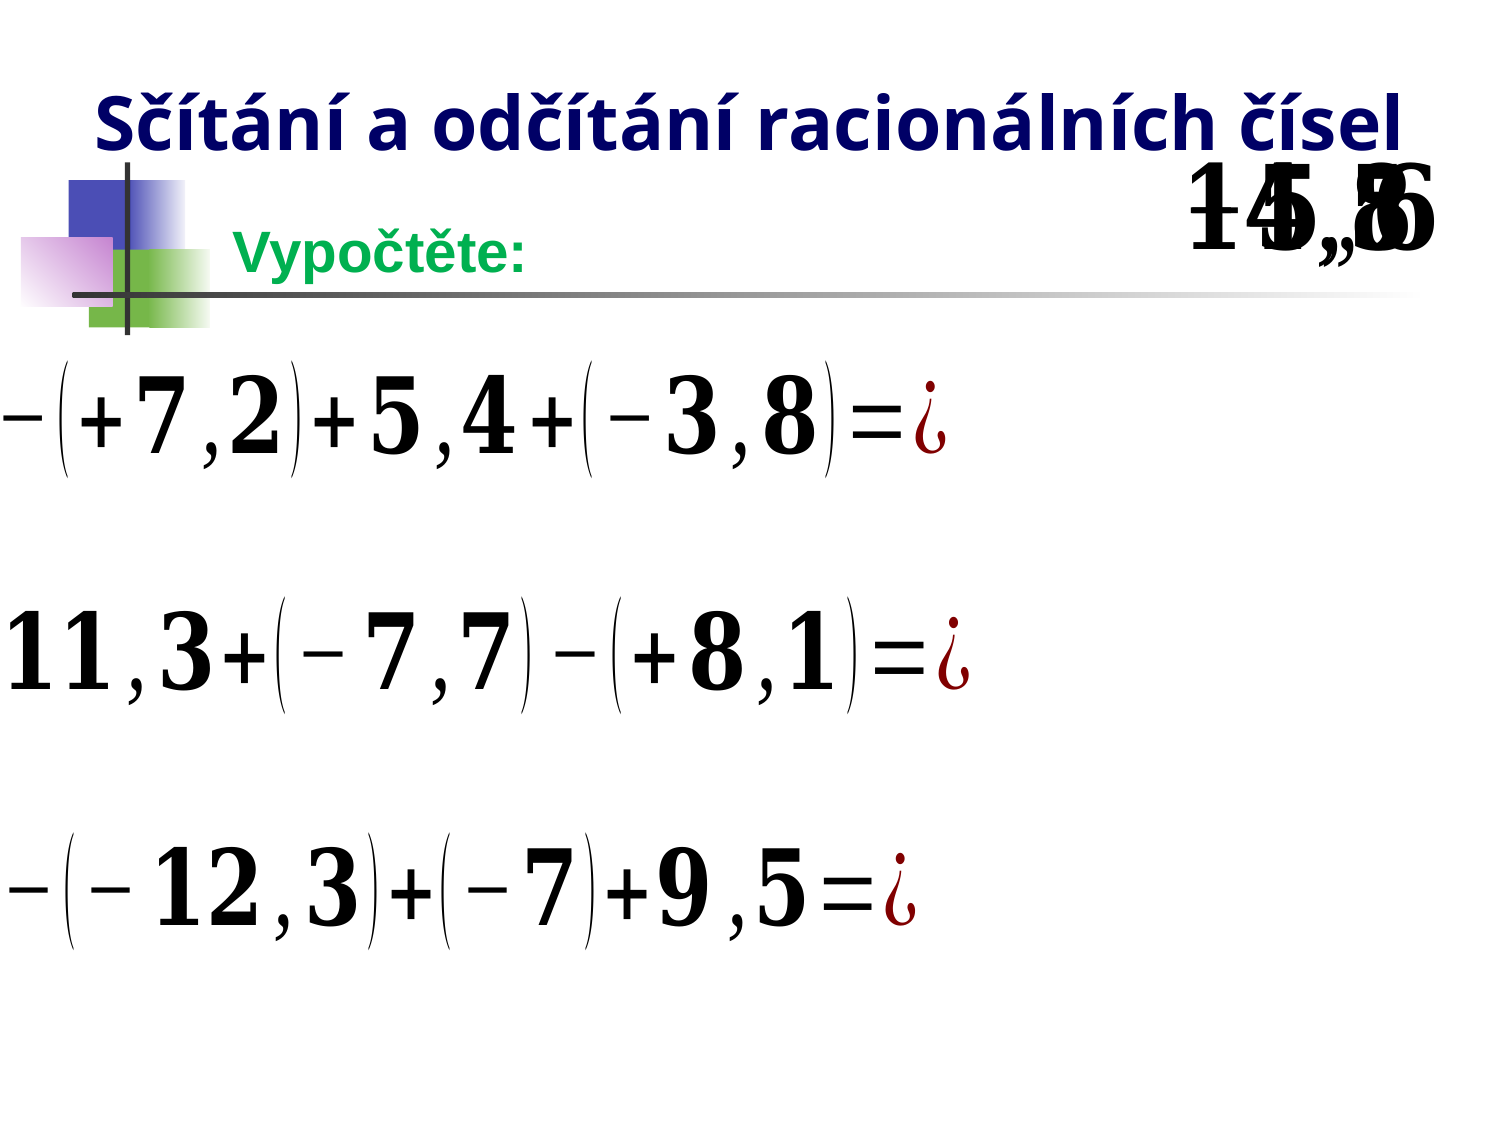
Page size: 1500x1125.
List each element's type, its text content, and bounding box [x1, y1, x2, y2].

title Sčítání a odčítání racionálních čísel [0, 63, 1500, 173]
text_box Vypočtěte: [217, 207, 1392, 292]
